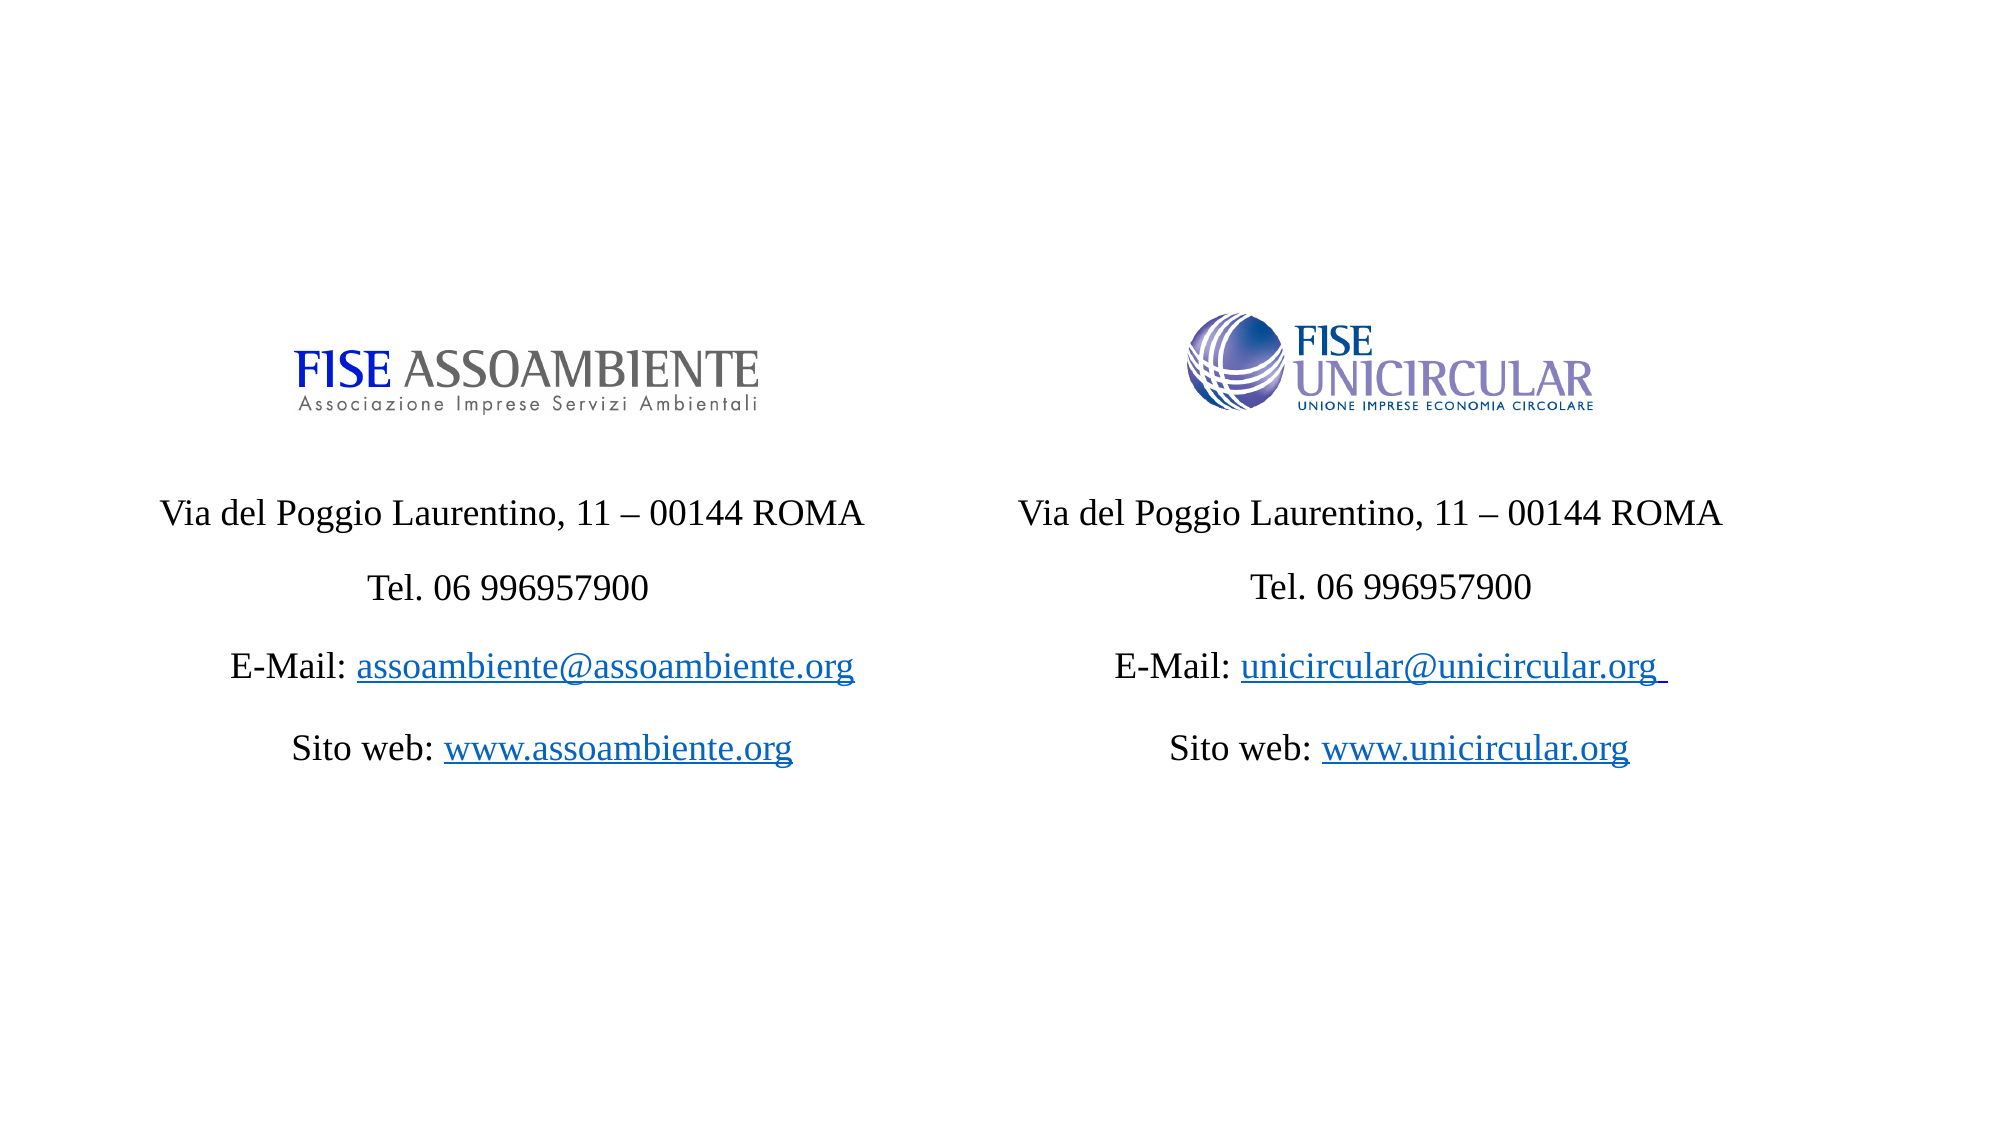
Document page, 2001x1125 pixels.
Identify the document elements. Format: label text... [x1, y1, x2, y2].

picture [294, 350, 758, 415]
text_box Tel. 06 996957900 [1235, 554, 1548, 614]
text_box Sito web: www.assoambiente.org [276, 715, 809, 775]
text_box Via del Poggio Laurentino, 11 – 00144 ROMA [1002, 474, 1739, 541]
text_box Tel. 06 996957900 [352, 555, 665, 616]
text_box Via del Poggio Laurentino, 11 – 00144 ROMA [144, 474, 881, 541]
text_box E-Mail: assoambiente@assoambiente.org [215, 633, 870, 694]
text_box E-Mail: unicircular@unicircular.org [1099, 633, 1683, 694]
text_box Sito web: www.unicircular.org [1154, 715, 1655, 775]
picture [1184, 309, 1598, 415]
